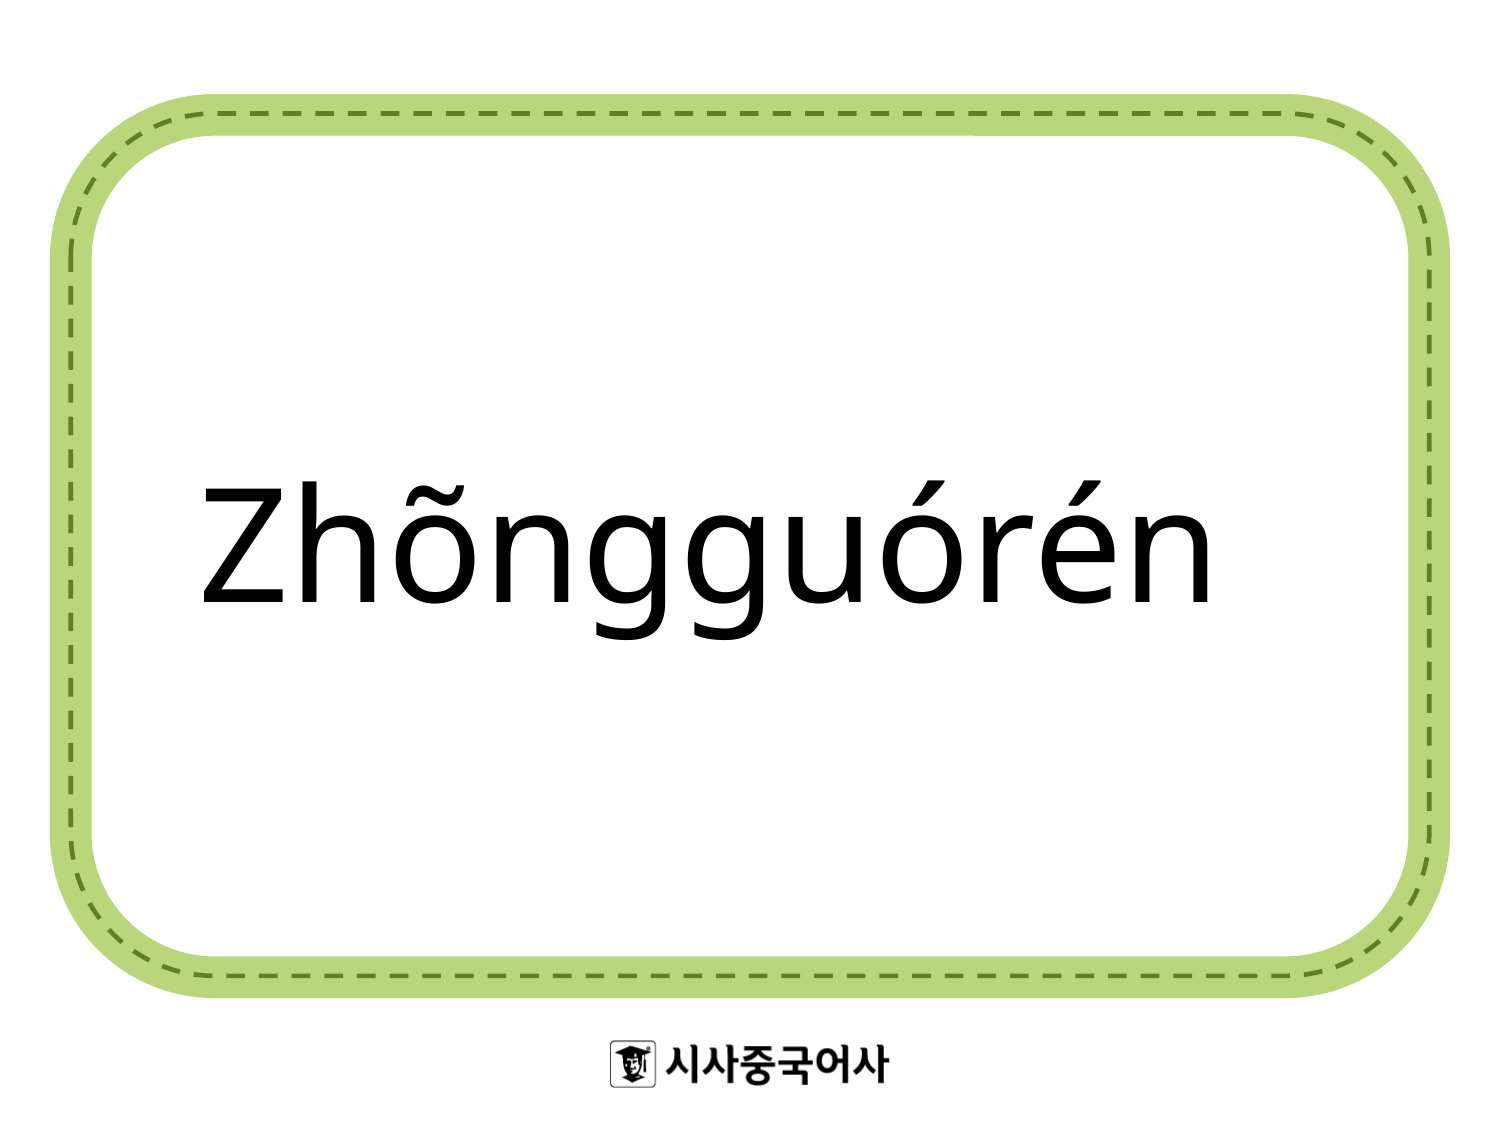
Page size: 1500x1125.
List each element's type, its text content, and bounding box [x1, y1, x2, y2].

text_box Zhõngguórén [145, 148, 1354, 811]
picture [602, 1034, 898, 1094]
